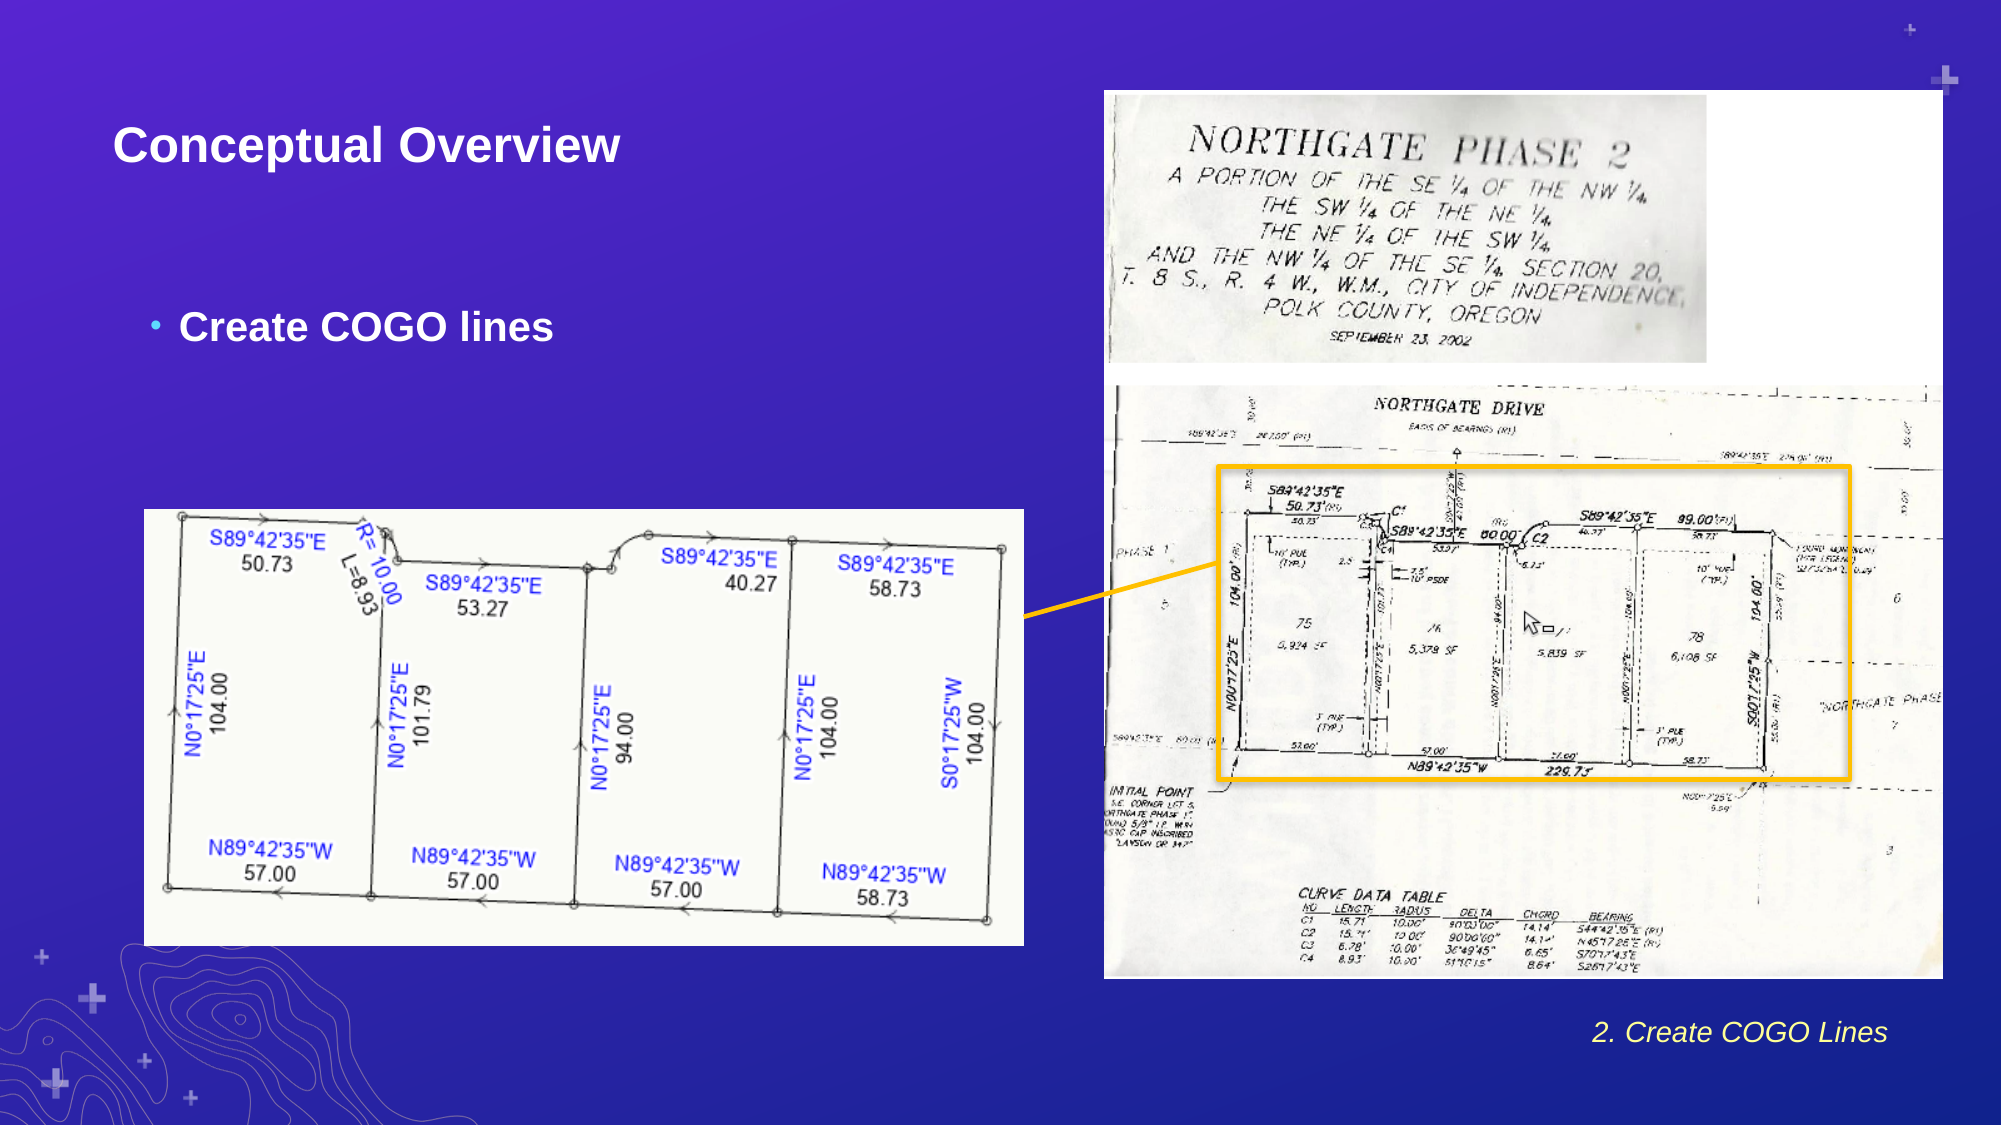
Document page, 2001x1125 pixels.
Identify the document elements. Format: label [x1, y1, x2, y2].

picture [143, 509, 1024, 946]
picture [1103, 90, 1944, 979]
text_box [0, 0, 2000, 1125]
text_box [1023, 562, 1219, 618]
